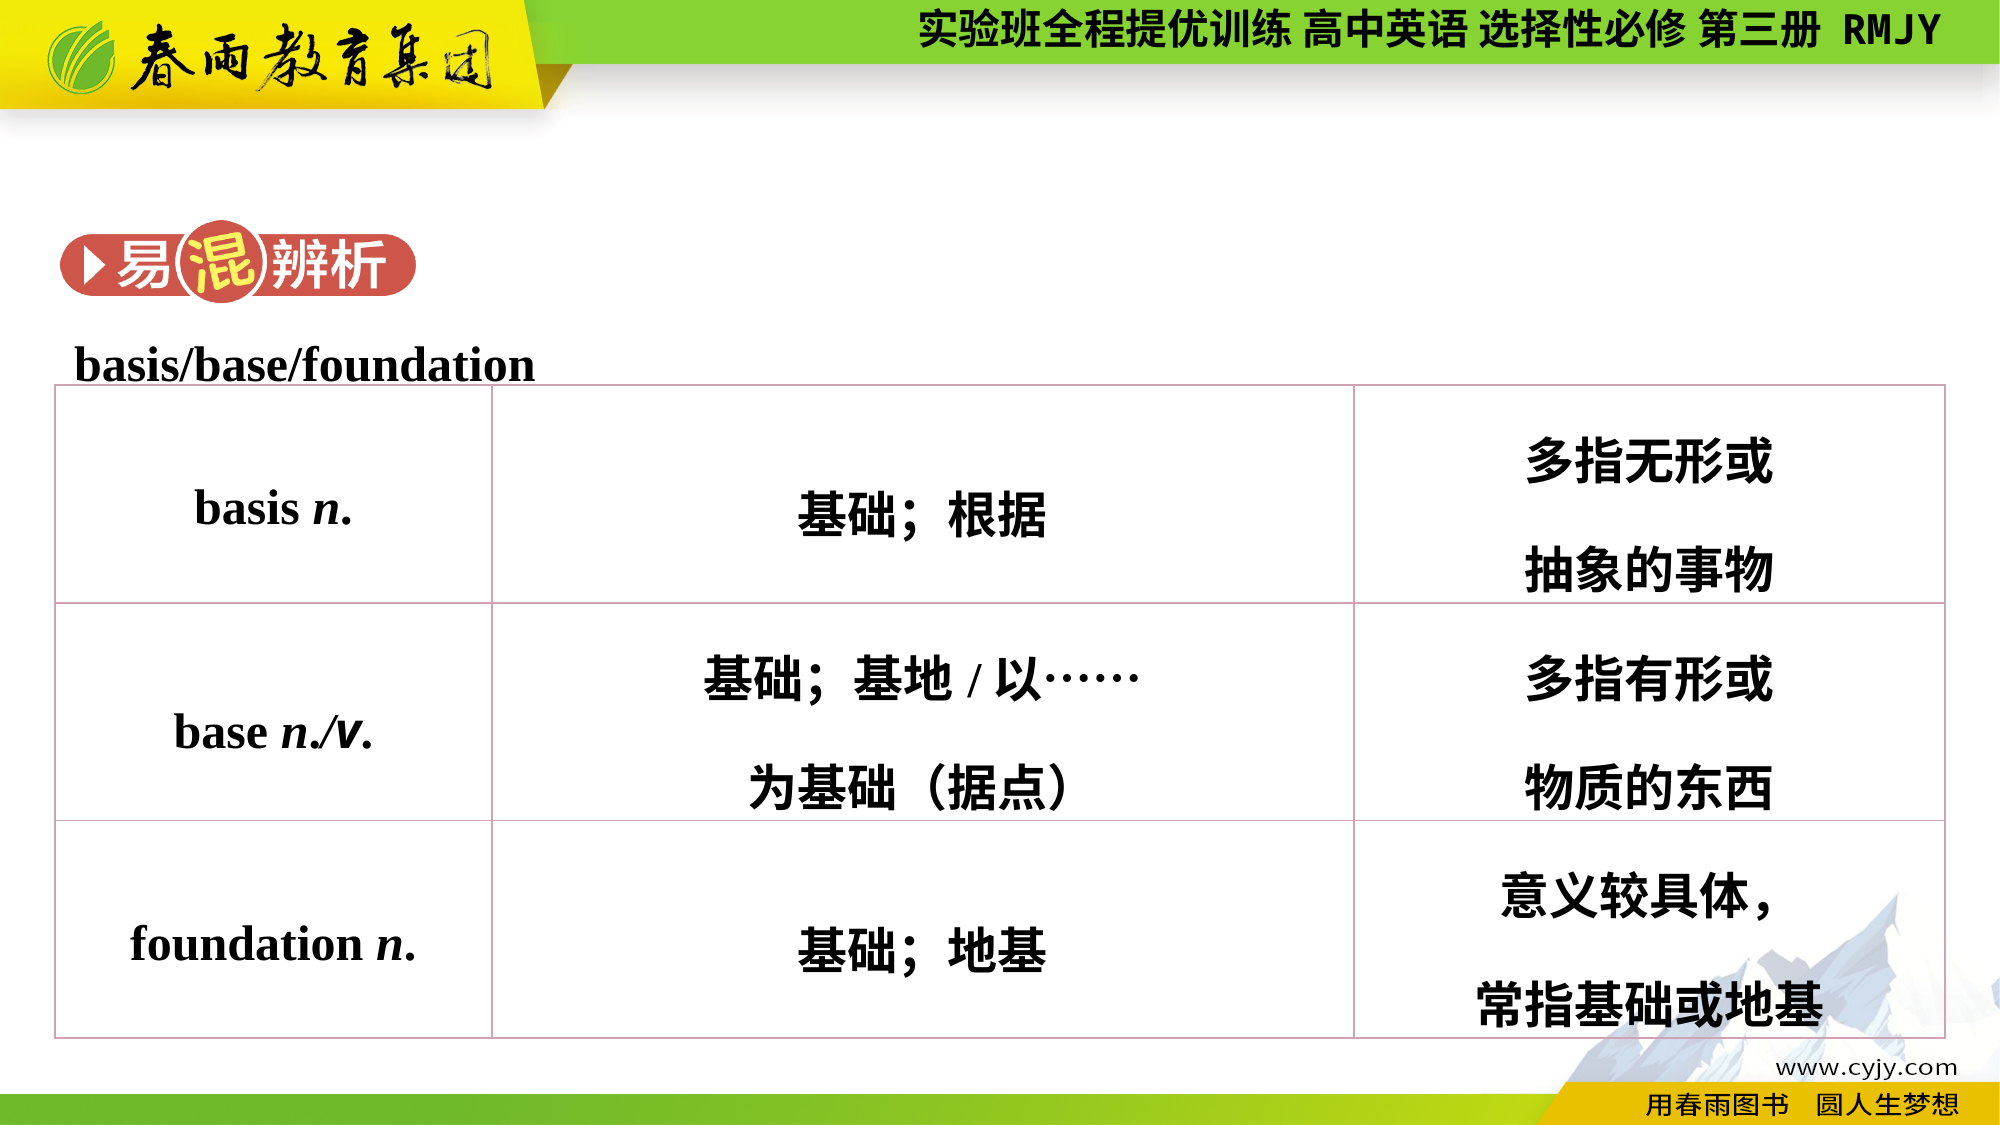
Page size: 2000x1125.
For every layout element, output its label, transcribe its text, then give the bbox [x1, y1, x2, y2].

table_header 基础；根据 [493, 386, 1353, 602]
table_cell 基础；基地/以…… 为基础（据点） [493, 604, 1353, 820]
table_cell 多指有形或 物质的东西 [1355, 604, 1944, 820]
table_cell foundation n. [56, 821, 491, 1037]
table_cell base n./v. [56, 604, 491, 820]
table_cell 意义较具体， 常指基础或地基 [1355, 821, 1944, 1037]
picture [0, 0, 2000, 1125]
list basis/base/foundation [59, 293, 1944, 384]
table_cell 基础；地基 [493, 821, 1353, 1037]
table_header 多指无形或 抽象的事物 [1355, 386, 1944, 602]
table_header basis n. [56, 386, 491, 602]
